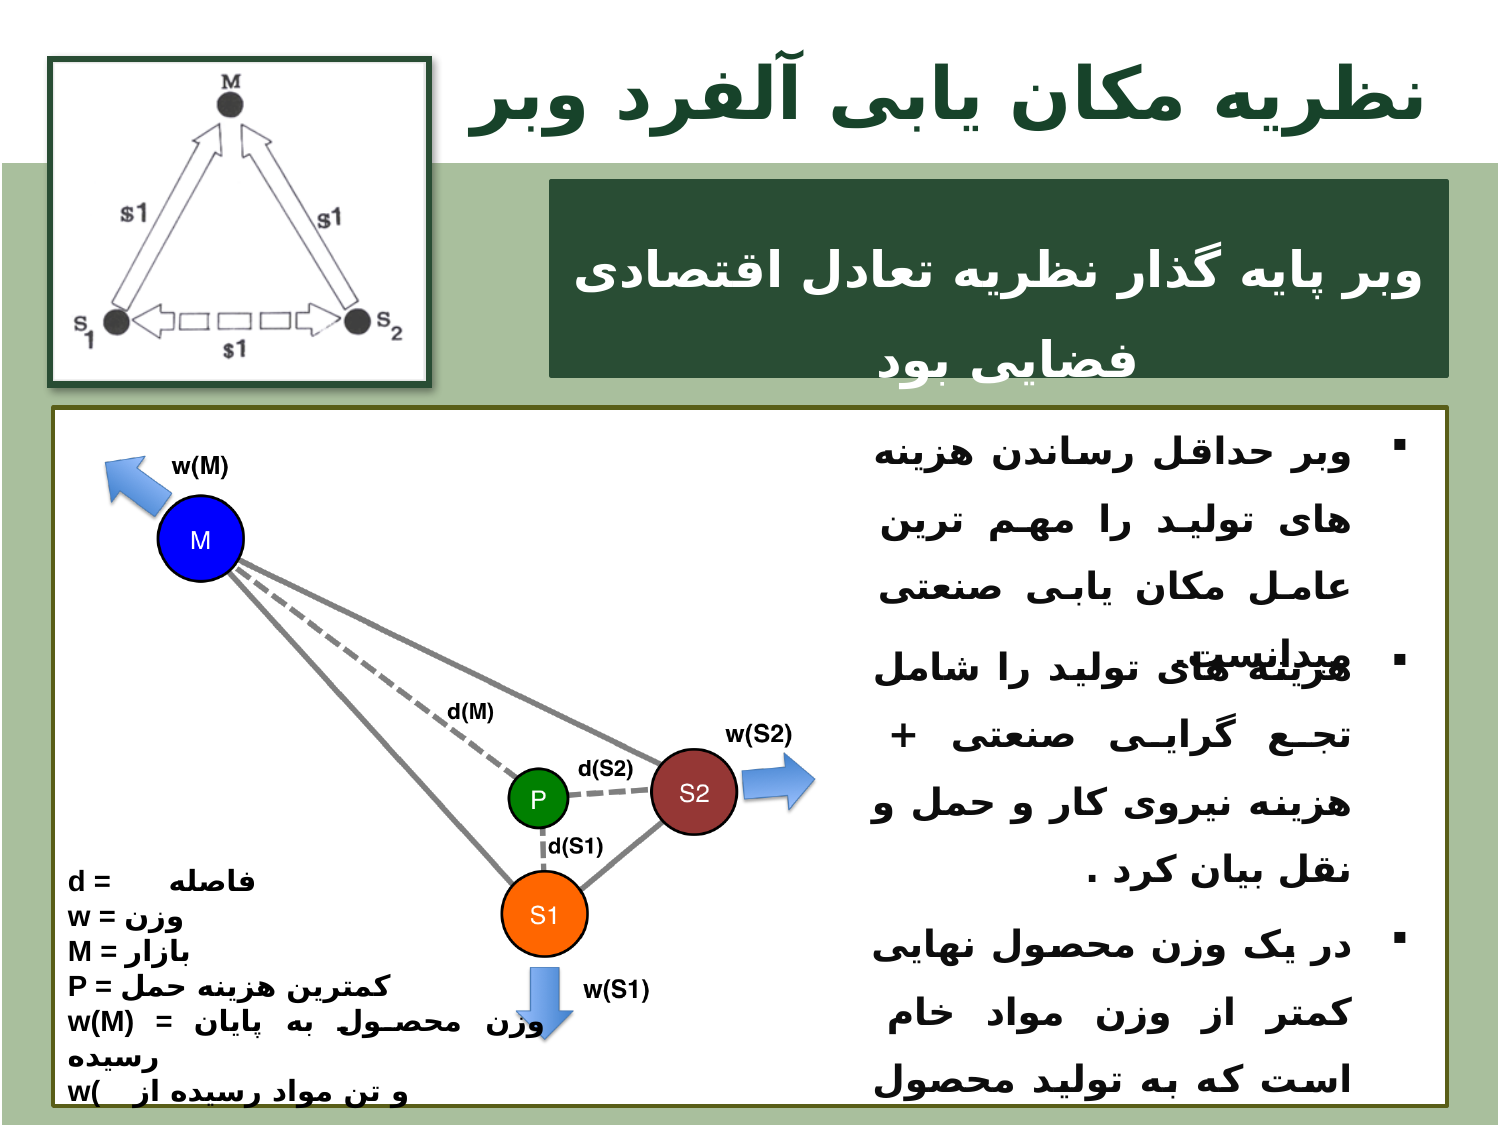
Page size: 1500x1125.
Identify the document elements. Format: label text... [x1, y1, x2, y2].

text_box [549, 179, 1449, 378]
text_box هزینه های تولید را شامل تجع گرایی صنعتی + هزینه نیروی کار و حمل و نقل بیان کرد . در یک وزن محصول نهایی کمتر از وزن مواد خام است که به تولید محصول می انجامد. این از دست دادن وزن یا کاهش وزن،ارزش صنعت است. [854, 612, 1424, 1106]
text_box [0, 0, 426, 159]
text_box وبر پایه گذار نظریه تعادل اقتصادی فضایی بود [550, 199, 1447, 394]
picture [52, 61, 427, 382]
picture [100, 443, 820, 1048]
text_box [0, 159, 1500, 1125]
text_box نظریه مکان یابی آلفرد وبر [426, 0, 1500, 166]
text_box وبر حداقل رساندن هزینه های تولید را مهم ترین عامل مکان یابی صنعتی میدانست. [854, 397, 1424, 612]
text_box [51, 405, 1449, 1108]
